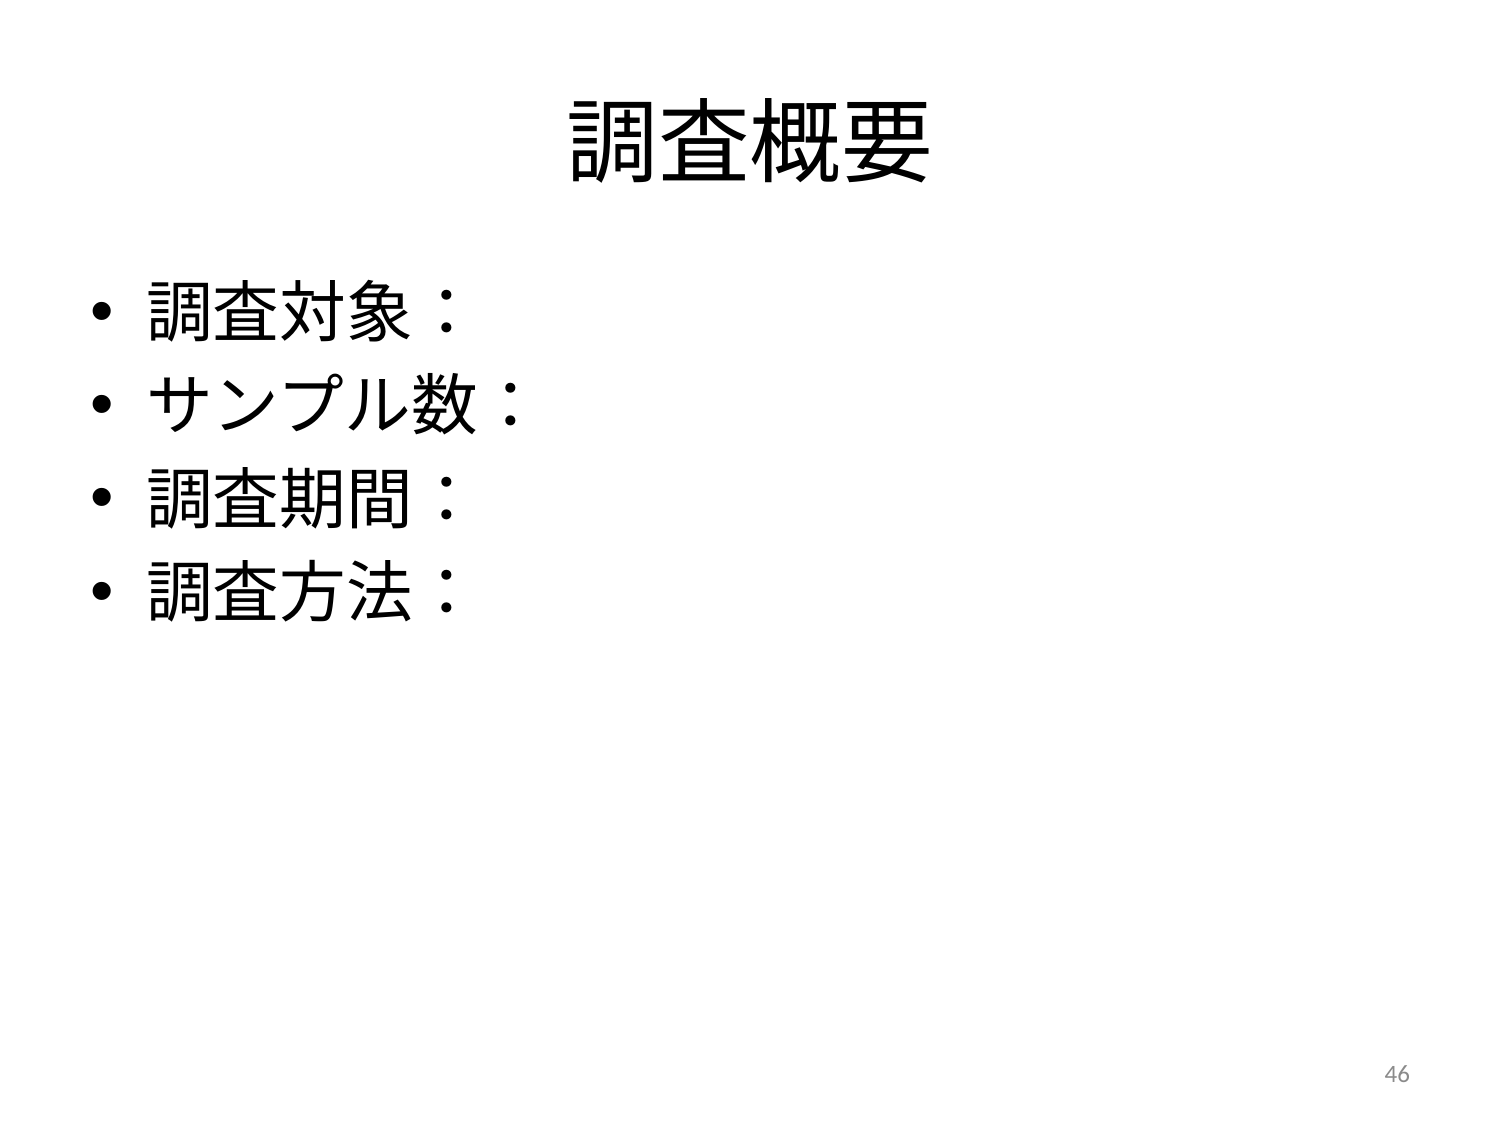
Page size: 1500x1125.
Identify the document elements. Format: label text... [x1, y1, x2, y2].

list 調査対象： サンプル数： 調査期間： 調査方法： [75, 262, 1425, 1005]
slide_number 46 [1074, 1042, 1425, 1103]
title 調査概要 [75, 45, 1425, 233]
